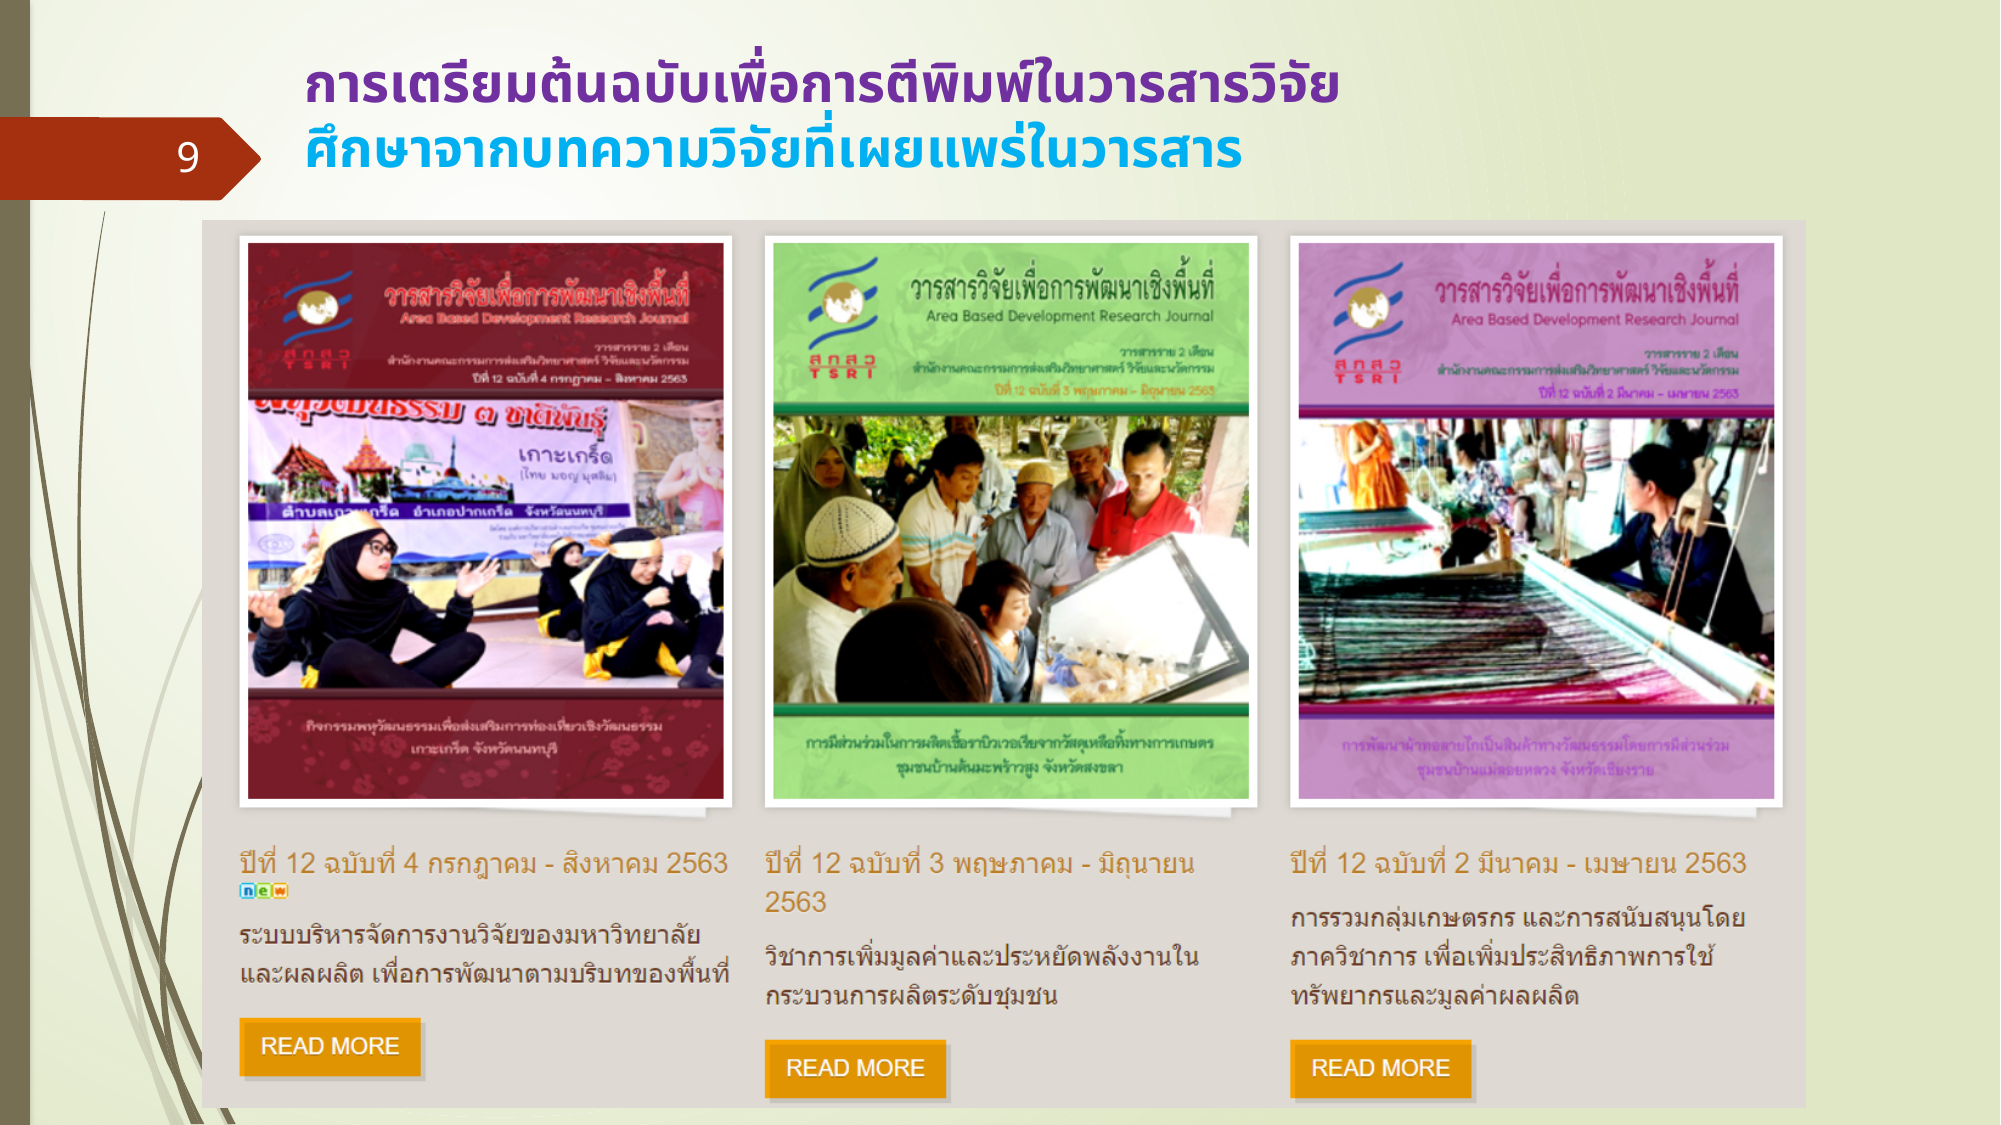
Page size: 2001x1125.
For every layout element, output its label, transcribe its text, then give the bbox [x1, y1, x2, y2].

slide_number 9 [87, 129, 216, 190]
picture [202, 220, 1807, 1108]
title การเตรียมต้นฉบับเพื่อการตีพิมพ์ในวารสารวิจัย ศึกษาจากบทความวิจัยที่เผยแพร่ในวารสาร [289, 40, 1752, 220]
